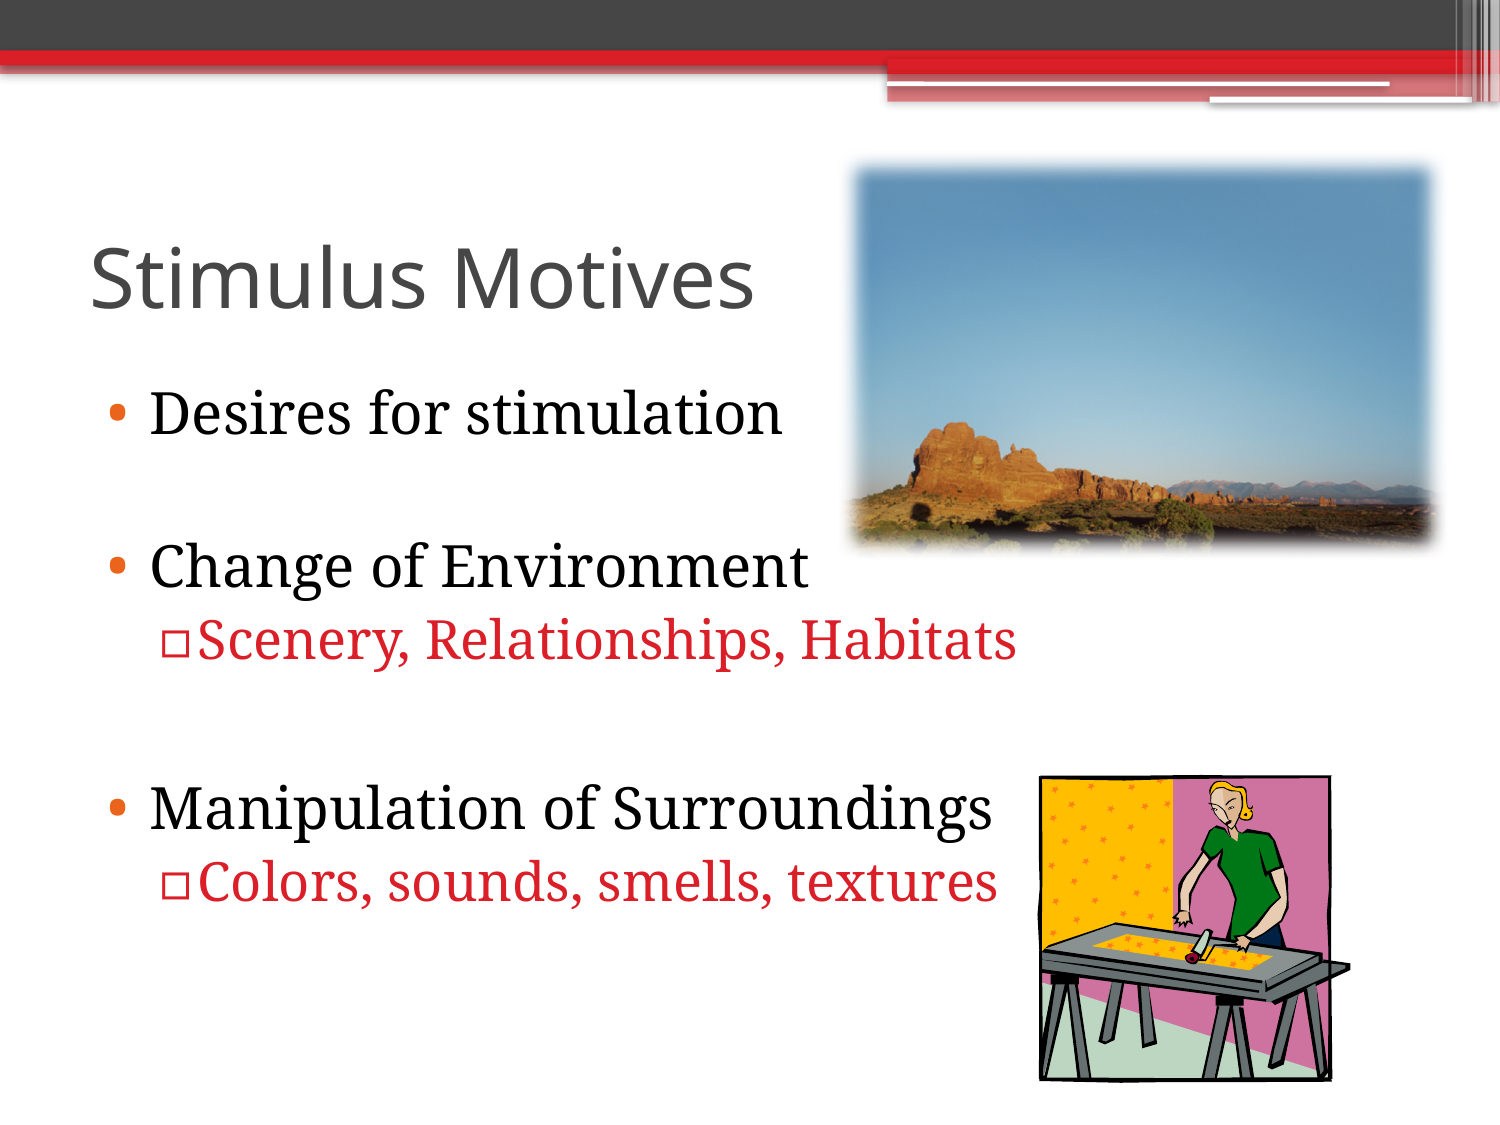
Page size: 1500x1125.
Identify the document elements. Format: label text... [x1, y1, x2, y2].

title Stimulus Motives [75, 187, 830, 363]
picture [837, 149, 1449, 561]
picture [1037, 774, 1351, 1083]
list Desires for stimulation Change of Environment Scenery, Relationships, Habitats Manipulation of Surroundings Colors, sounds, smells, textures [75, 368, 1425, 1079]
